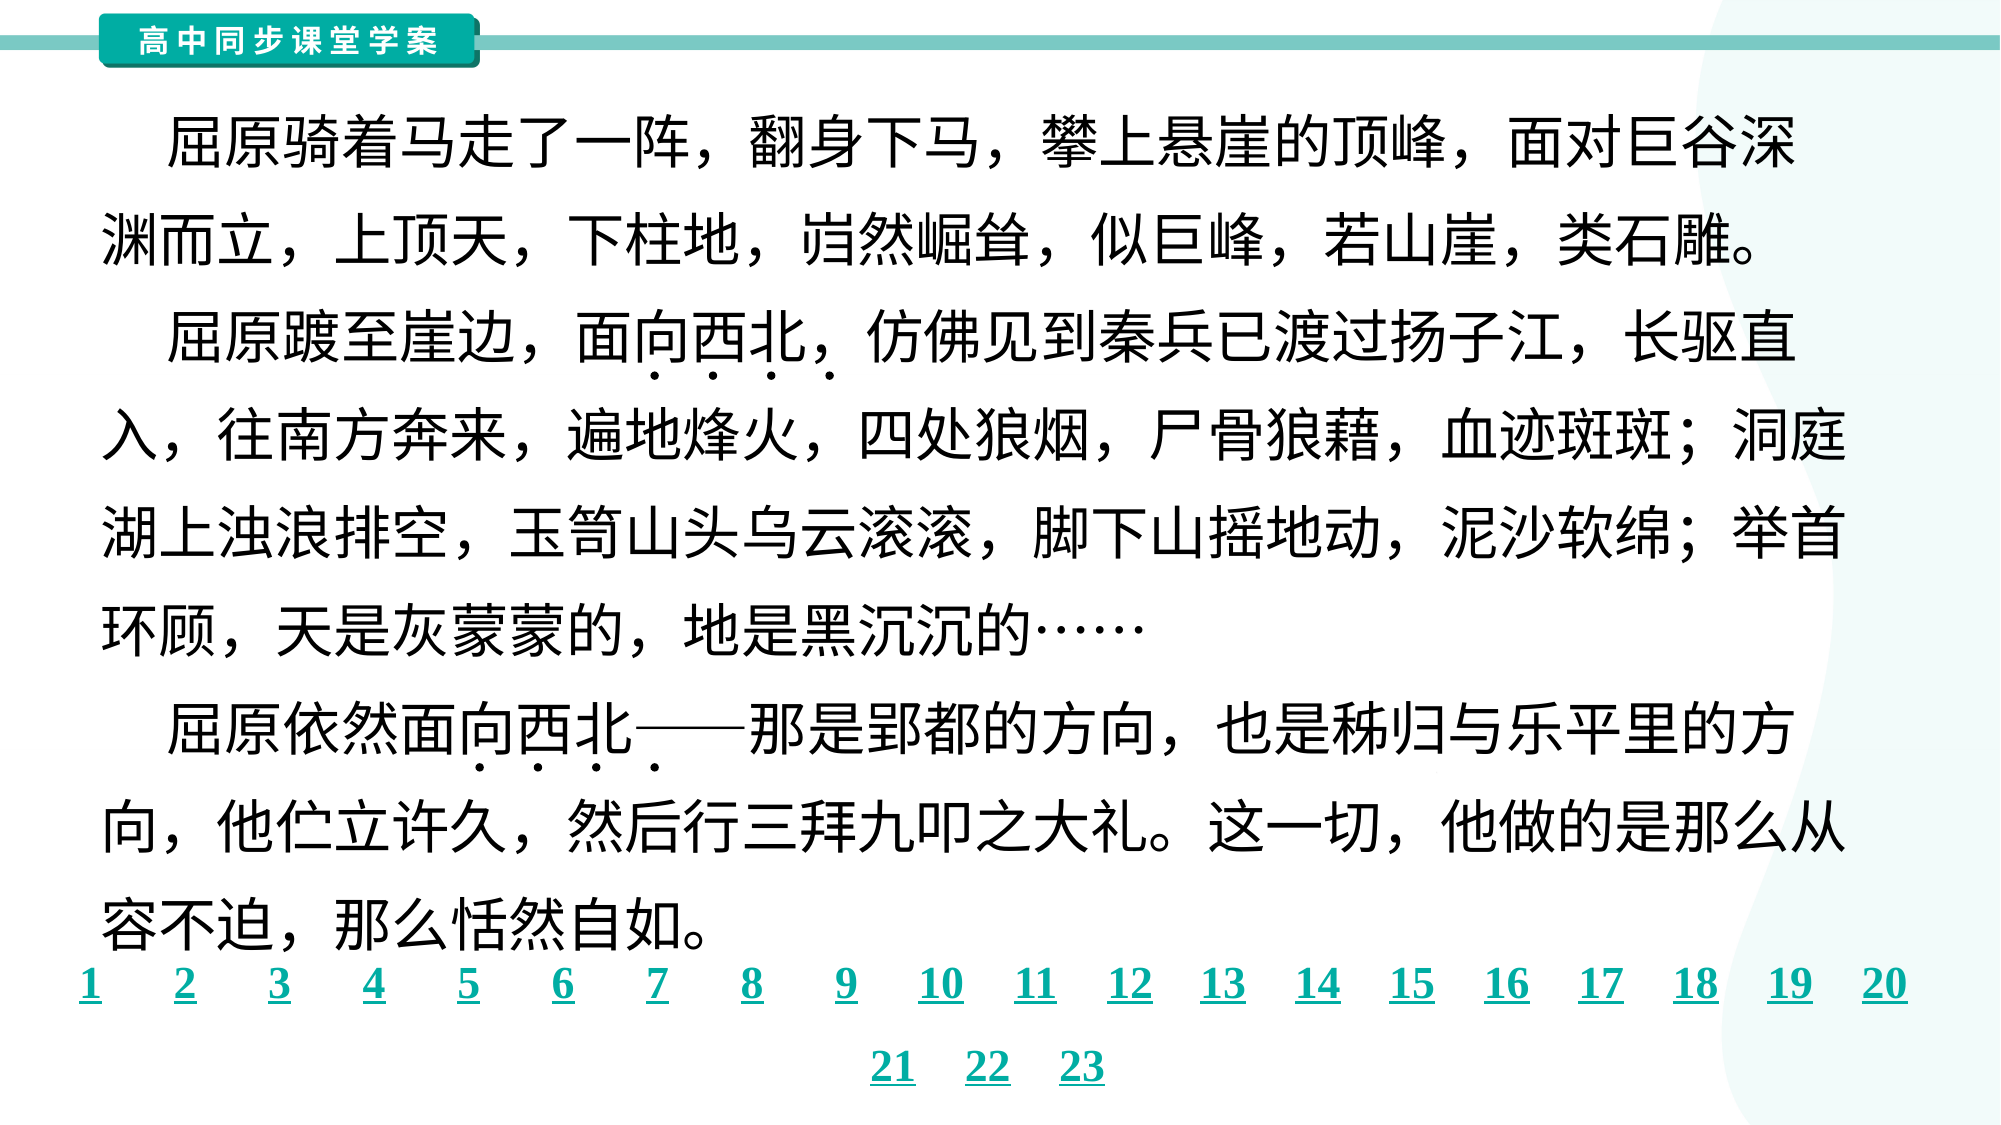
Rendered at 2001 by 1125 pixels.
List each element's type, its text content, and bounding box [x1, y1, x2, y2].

picture [0, 0, 2000, 1125]
text_box [650, 763, 659, 772]
text_box [592, 763, 601, 772]
text_box [767, 371, 776, 380]
text_box [533, 763, 543, 772]
text_box 屈原骑着马走了一阵，翻身下马，攀上悬崖的顶峰，面对巨谷深 渊而立，上顶天，下柱地，岿然崛耸，似巨峰，若山崖，类石雕。 屈原踱至崖边，面向西北，仿佛见到秦兵已渡过扬子江，长驱直 入，往南方奔来，遍地烽火，四处狼烟，尸骨狼藉，血迹斑斑；洞庭 湖上浊浪排空，玉笥山头乌云滚滚，脚下山摇地动，泥沙软绵；举首 环顾，天是灰蒙蒙的，地是黑沉沉的…… 屈原依然面向西北——那是郢都的方向，也是秭归与乐平里的方 向，他伫立许久，然后行三拜九叩之大礼。这一切，他做的是那么从 容不迫，那么恬然自如。 [100, 76, 1899, 958]
text_box [708, 371, 718, 380]
text_box [825, 371, 834, 380]
text_box [650, 371, 659, 380]
text_box [475, 763, 484, 772]
